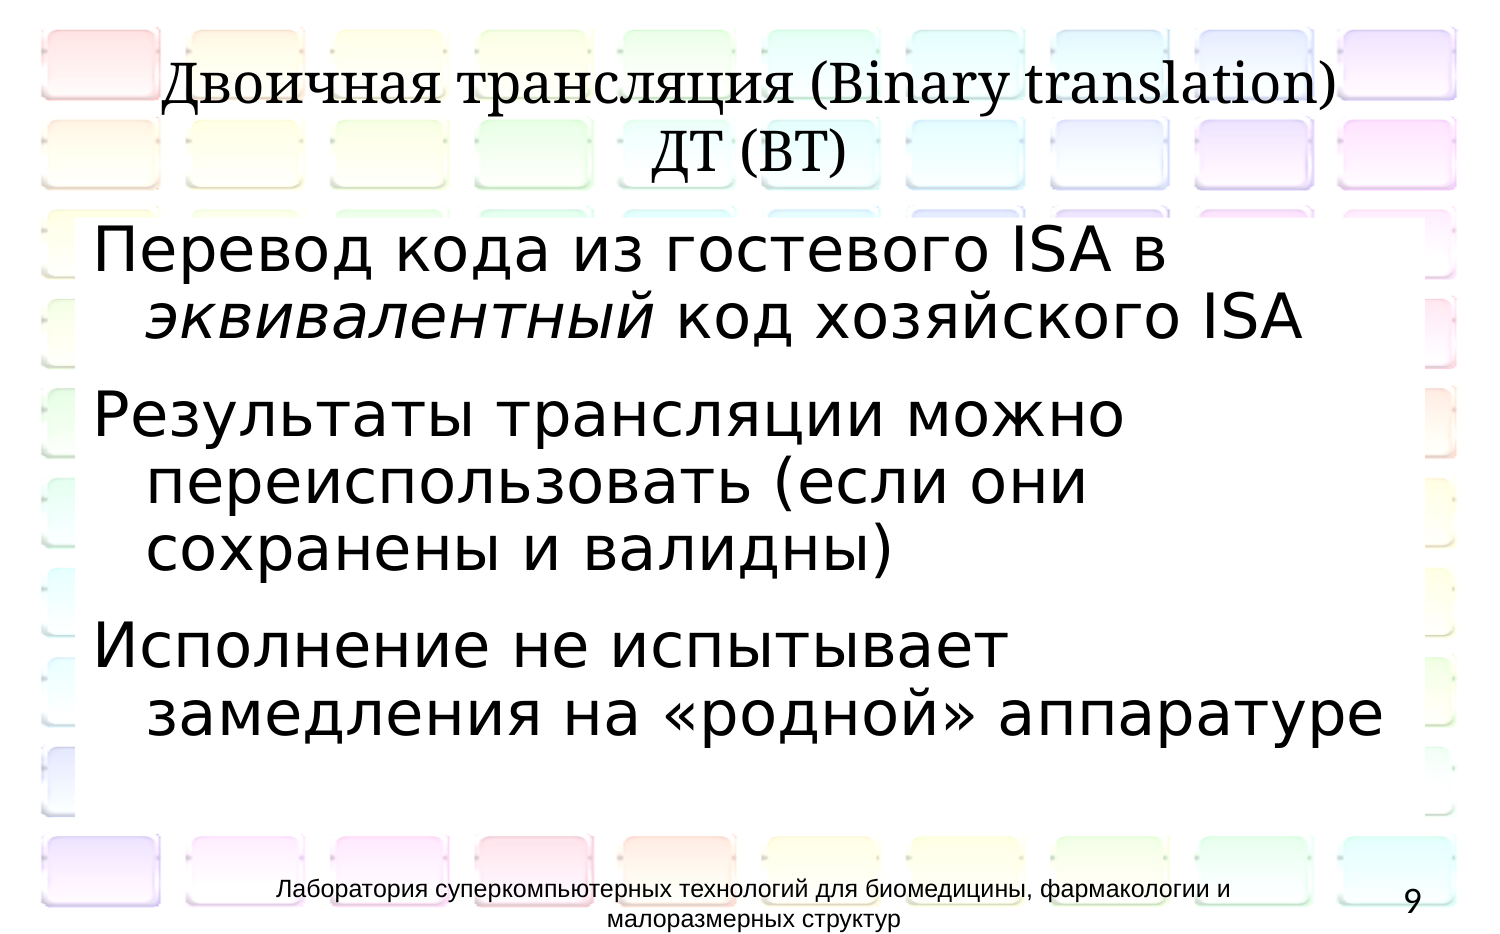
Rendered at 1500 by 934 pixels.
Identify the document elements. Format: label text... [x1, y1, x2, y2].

list Перевод кода из гостевого ISA в эквивалентный код хозяйского ISA Результаты трансляции можно переиспользовать (если они сохранены и валидны) Исполнение не испытывает замедления на «родной» аппаратуре [75, 217, 1425, 834]
text_box 9 [1387, 868, 1473, 918]
text_box Лаборатория суперкомпьютерных технологий для биомедицины, фармакологии и малоразмерных структур [171, 864, 1338, 915]
title Двоичная трансляция (Binary translation) ДТ (BT) [75, 37, 1425, 193]
picture [0, 0, 1500, 934]
